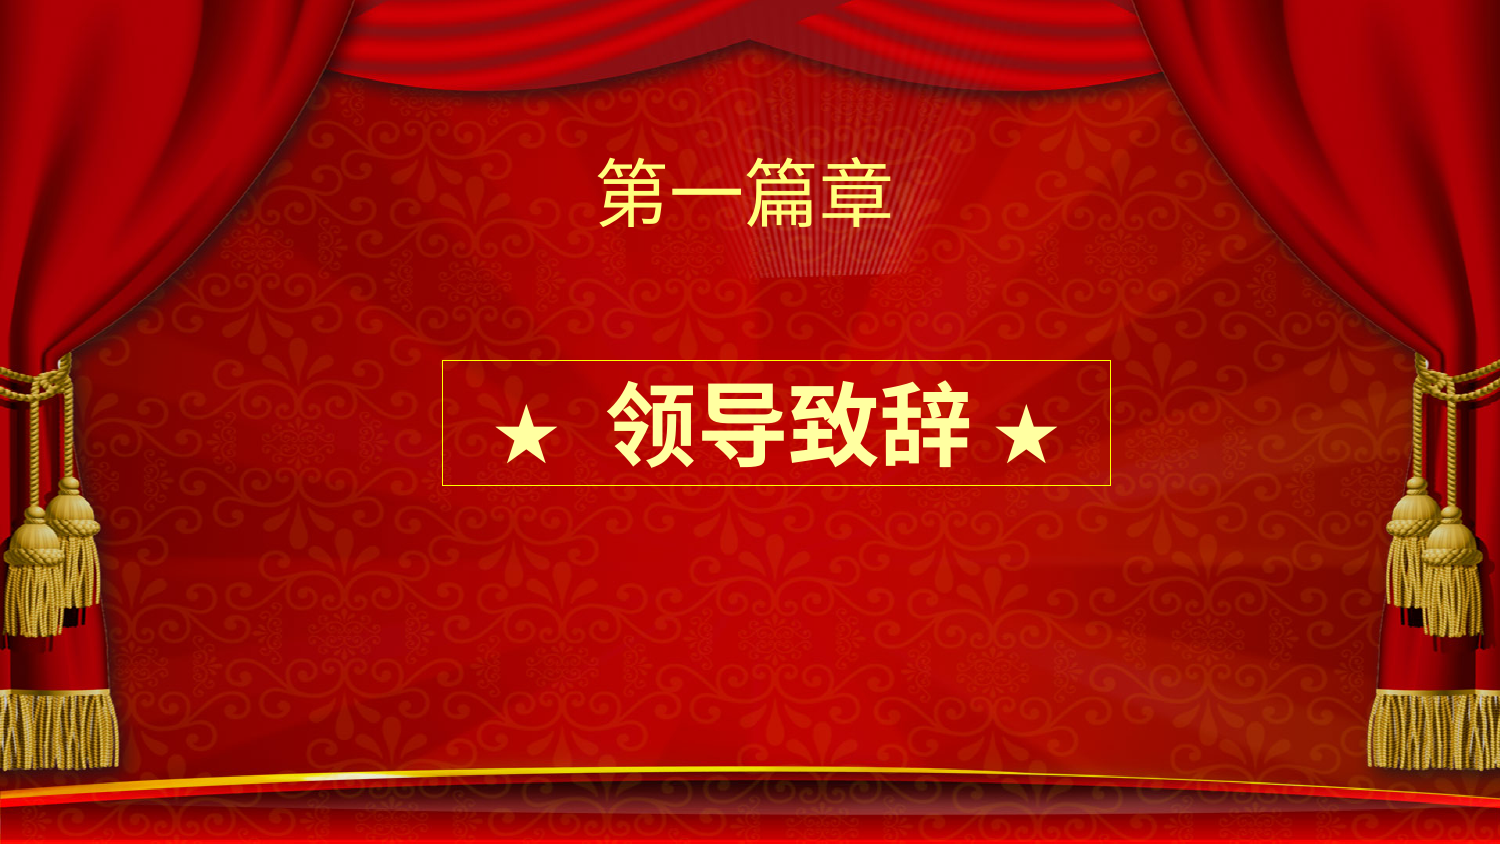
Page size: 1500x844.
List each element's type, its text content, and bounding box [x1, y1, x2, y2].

picture [0, 0, 1500, 844]
text_box 第一篇章 [466, 138, 1024, 244]
text_box ★ 领导致辞 ★ [442, 360, 1111, 486]
